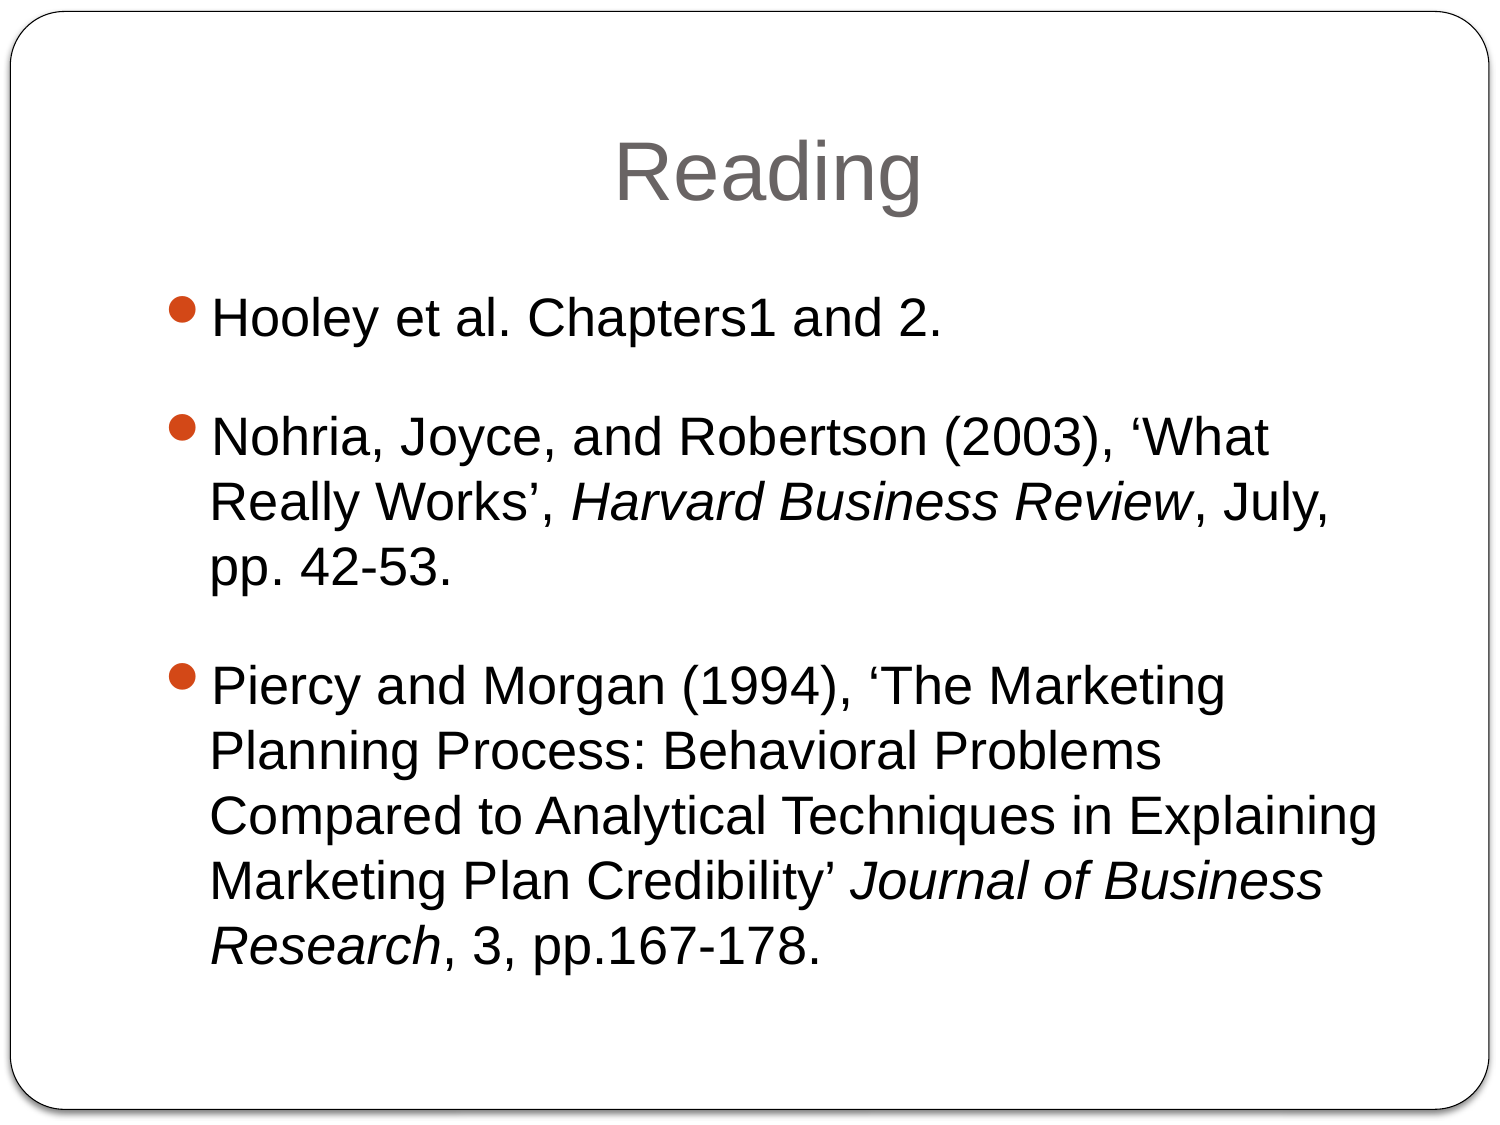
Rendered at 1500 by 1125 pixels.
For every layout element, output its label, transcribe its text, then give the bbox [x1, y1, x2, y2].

list Hooley et al. Chapters1 and 2. Nohria, Joyce, and Robertson (2003), ‘What Really Works’, Harvard Business Review, July, pp. 42-53. Piercy and Morgan (1994), ‘The Marketing Planning Process: Behavioral Problems Compared to Analytical Techniques in Explaining Marketing Plan Credibility’ Journal of Business Research, 3, pp.167-178. [149, 274, 1426, 988]
title Reading [112, 44, 1426, 233]
